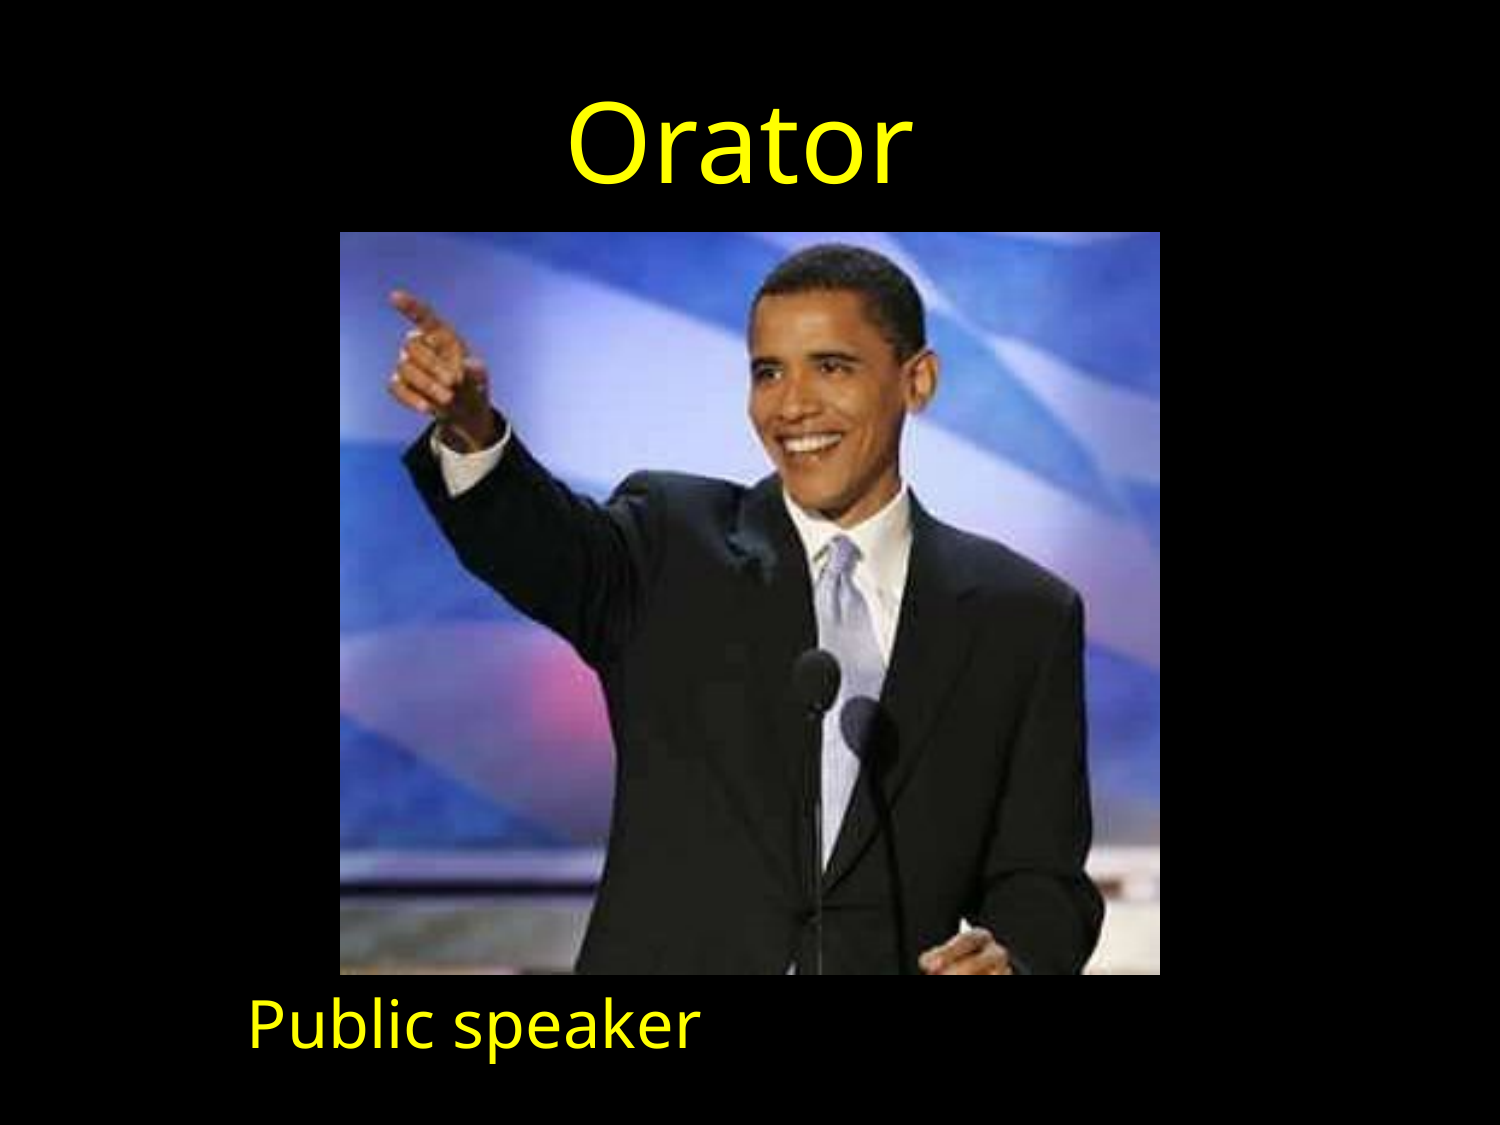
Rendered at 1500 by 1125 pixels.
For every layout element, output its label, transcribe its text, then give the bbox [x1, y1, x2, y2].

title Orator [75, 45, 1425, 231]
text_box Public speaker [231, 984, 750, 1070]
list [74, 232, 1426, 976]
